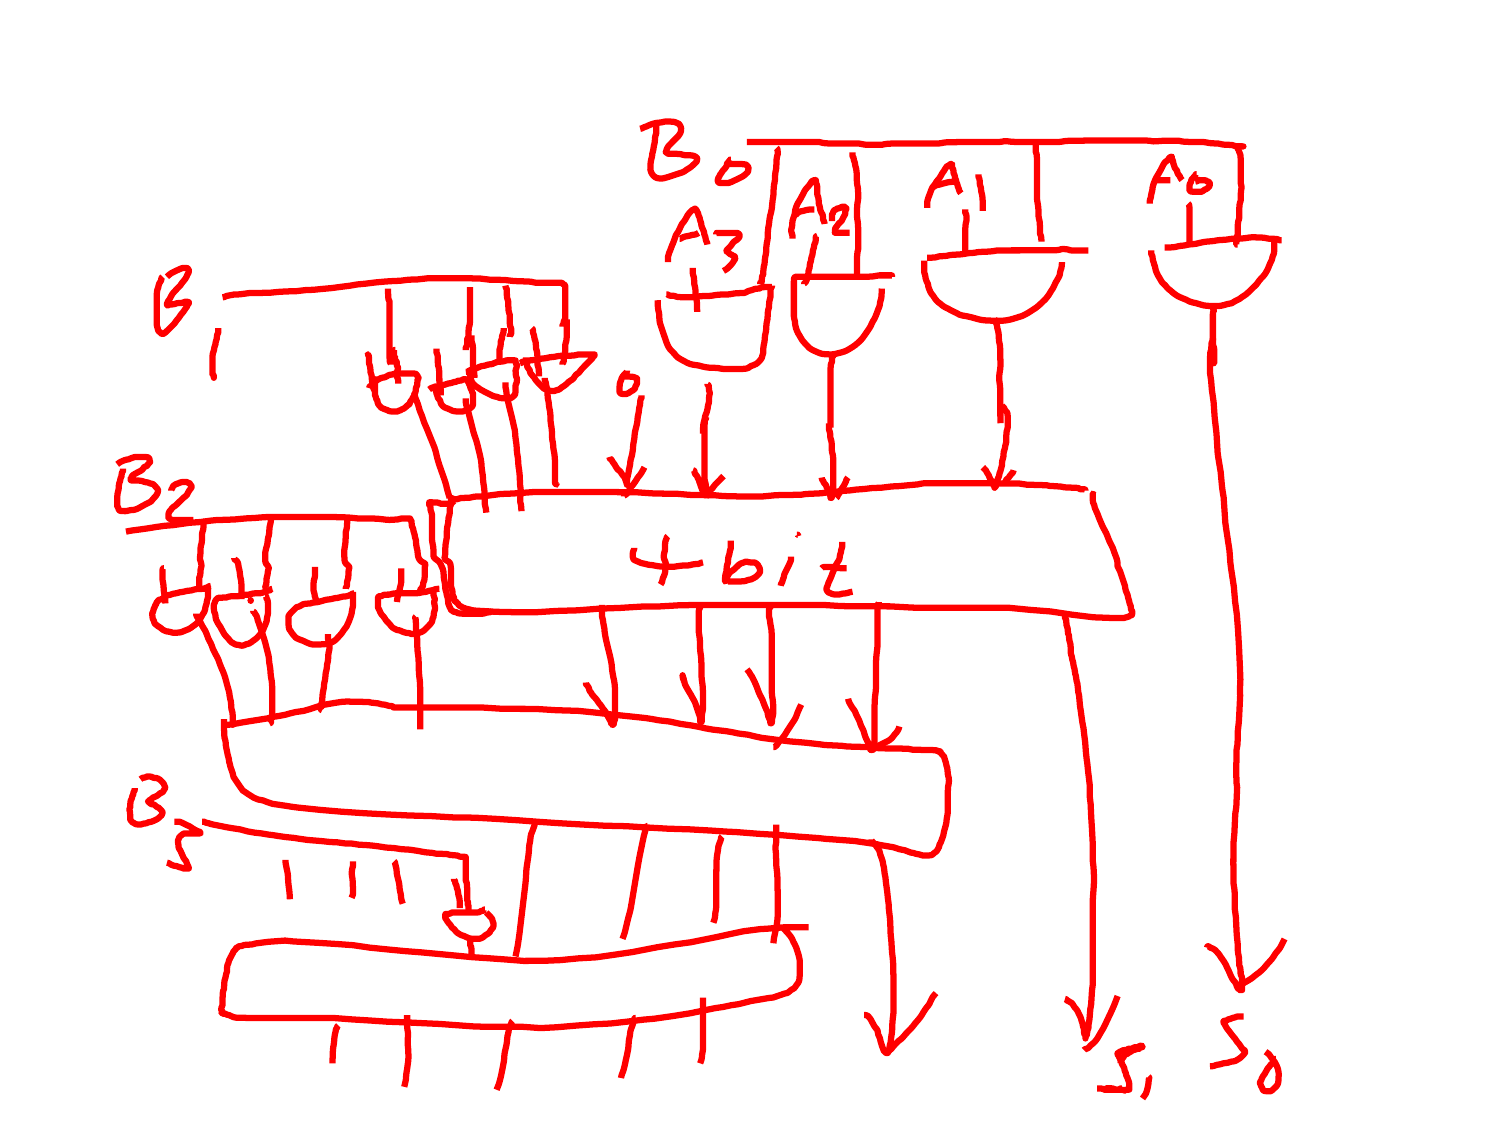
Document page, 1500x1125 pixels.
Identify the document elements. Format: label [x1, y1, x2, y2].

text_box [1141, 1076, 1150, 1099]
text_box [161, 567, 167, 604]
text_box [1064, 615, 1095, 1040]
text_box [435, 348, 442, 396]
text_box [692, 417, 707, 496]
text_box [712, 835, 723, 923]
text_box [681, 606, 704, 723]
text_box [428, 500, 493, 615]
text_box [220, 926, 809, 1029]
text_box [779, 556, 792, 586]
text_box [403, 1015, 410, 1088]
text_box [428, 378, 474, 413]
text_box [125, 520, 204, 547]
text_box [621, 825, 648, 940]
text_box [632, 547, 704, 568]
text_box [469, 937, 473, 957]
text_box [1150, 240, 1276, 307]
text_box [1237, 938, 1286, 987]
text_box [927, 248, 1089, 259]
text_box [470, 335, 476, 378]
text_box [167, 481, 194, 521]
text_box [639, 120, 698, 180]
text_box [422, 706, 816, 743]
text_box [415, 635, 422, 730]
text_box [331, 1024, 339, 1064]
text_box [659, 568, 667, 585]
text_box [453, 878, 461, 909]
text_box [715, 232, 741, 272]
text_box [977, 174, 984, 211]
text_box [1153, 179, 1171, 183]
text_box [663, 535, 669, 554]
text_box [746, 139, 1236, 147]
text_box [211, 328, 219, 379]
text_box [284, 859, 291, 900]
text_box [257, 633, 274, 725]
text_box [829, 354, 835, 429]
text_box [608, 395, 643, 486]
text_box [202, 820, 470, 911]
text_box [887, 992, 937, 1053]
text_box [166, 820, 202, 870]
text_box [618, 370, 638, 395]
text_box [377, 588, 440, 635]
text_box [393, 349, 400, 384]
text_box [703, 383, 711, 420]
text_box [1004, 469, 1015, 484]
text_box [519, 353, 596, 392]
text_box [821, 566, 847, 570]
text_box [116, 456, 159, 512]
text_box [847, 602, 880, 745]
text_box [467, 411, 488, 513]
text_box [620, 1017, 636, 1079]
text_box [387, 288, 392, 365]
text_box [778, 704, 802, 739]
text_box [585, 604, 616, 714]
text_box [320, 644, 331, 711]
text_box [233, 558, 243, 600]
text_box [1235, 145, 1243, 237]
text_box [203, 516, 427, 591]
text_box [864, 839, 895, 1054]
text_box [531, 327, 540, 377]
text_box [1187, 203, 1191, 244]
text_box [1206, 338, 1243, 991]
text_box [851, 152, 860, 274]
text_box [994, 318, 1002, 411]
text_box [350, 861, 354, 899]
text_box [666, 292, 694, 297]
text_box [272, 700, 419, 727]
text_box [820, 423, 835, 499]
text_box [667, 207, 709, 263]
text_box [964, 209, 968, 254]
text_box [504, 285, 512, 337]
text_box [932, 180, 958, 189]
text_box [155, 267, 190, 335]
text_box [679, 232, 699, 240]
text_box [393, 860, 404, 904]
text_box [198, 520, 206, 589]
text_box [498, 328, 505, 364]
text_box [374, 372, 420, 413]
text_box [825, 541, 853, 596]
text_box [1149, 155, 1183, 204]
text_box [223, 719, 950, 857]
text_box [724, 540, 761, 583]
text_box [213, 588, 273, 647]
text_box [450, 482, 1133, 619]
text_box [746, 605, 775, 725]
text_box [287, 591, 355, 646]
text_box [623, 466, 646, 497]
text_box [790, 179, 826, 239]
text_box [794, 208, 815, 217]
text_box [692, 267, 698, 312]
text_box [264, 518, 272, 590]
text_box [1083, 995, 1119, 1051]
text_box [343, 519, 351, 589]
text_box [222, 277, 567, 327]
text_box [793, 274, 893, 356]
text_box [803, 235, 818, 285]
text_box [697, 289, 737, 295]
text_box [982, 405, 1009, 489]
text_box [366, 353, 376, 392]
text_box [151, 585, 211, 634]
text_box [831, 205, 850, 234]
text_box [656, 285, 773, 370]
text_box [1188, 173, 1211, 193]
text_box [1164, 236, 1282, 249]
text_box [506, 400, 523, 512]
text_box [1034, 142, 1043, 242]
text_box [561, 319, 568, 365]
text_box [514, 823, 536, 957]
text_box [495, 1020, 514, 1091]
text_box [414, 396, 451, 499]
text_box [1209, 1015, 1246, 1068]
text_box [759, 147, 779, 285]
text_box [705, 475, 725, 498]
text_box [312, 566, 319, 604]
text_box [444, 908, 495, 940]
text_box [1259, 1051, 1280, 1092]
text_box [465, 359, 518, 400]
text_box [773, 824, 779, 927]
text_box [546, 391, 558, 486]
text_box [396, 568, 402, 603]
text_box [875, 726, 901, 746]
text_box [199, 621, 234, 726]
text_box [699, 997, 704, 1064]
text_box [1104, 1045, 1144, 1092]
text_box [835, 477, 849, 499]
text_box [465, 287, 471, 351]
text_box [716, 158, 750, 184]
text_box [926, 163, 962, 208]
text_box [128, 775, 166, 826]
text_box [923, 260, 1063, 322]
